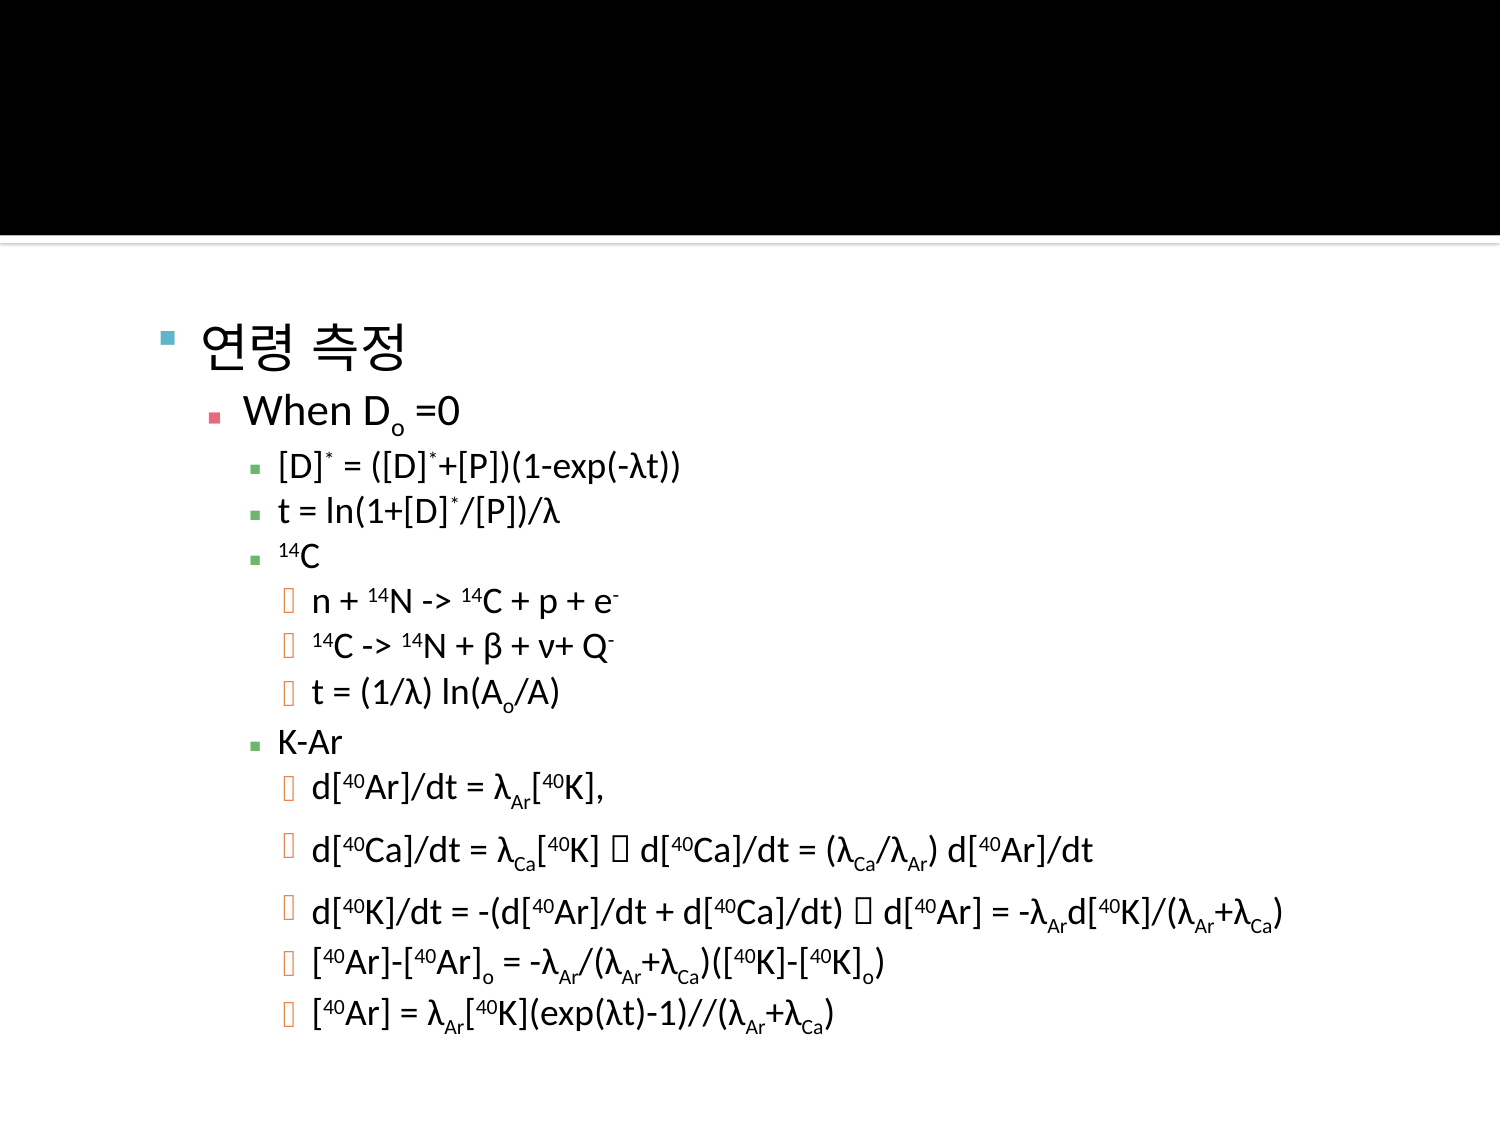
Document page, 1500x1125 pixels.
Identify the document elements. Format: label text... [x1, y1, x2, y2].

list 연령 측정 When Do =0 [D]* = ([D]*+[P])(1-exp(-λt)) t = ln(1+[D]*/[P])/λ 14C n + 14N -> 14C + p + e- 14C -> 14N + β + ν+ Q- t = (1/λ) ln(Ao/A) K-Ar d[40Ar]/dt = λAr[40K], d[40Ca]/dt = λCa[40K]  d[40Ca]/dt = (λCa/λAr) d[40Ar]/dt d[40K]/dt = -(d[40Ar]/dt + d[40Ca]/dt)  d[40Ar] = -λArd[40K]/(λAr+λCa) [40Ar]-[40Ar]o = -λAr/(λAr+λCa)([40K]-[40K]o) [40Ar] = λAr[40K](exp(λt)-1)//(λAr+λCa) [75, 291, 1471, 1050]
